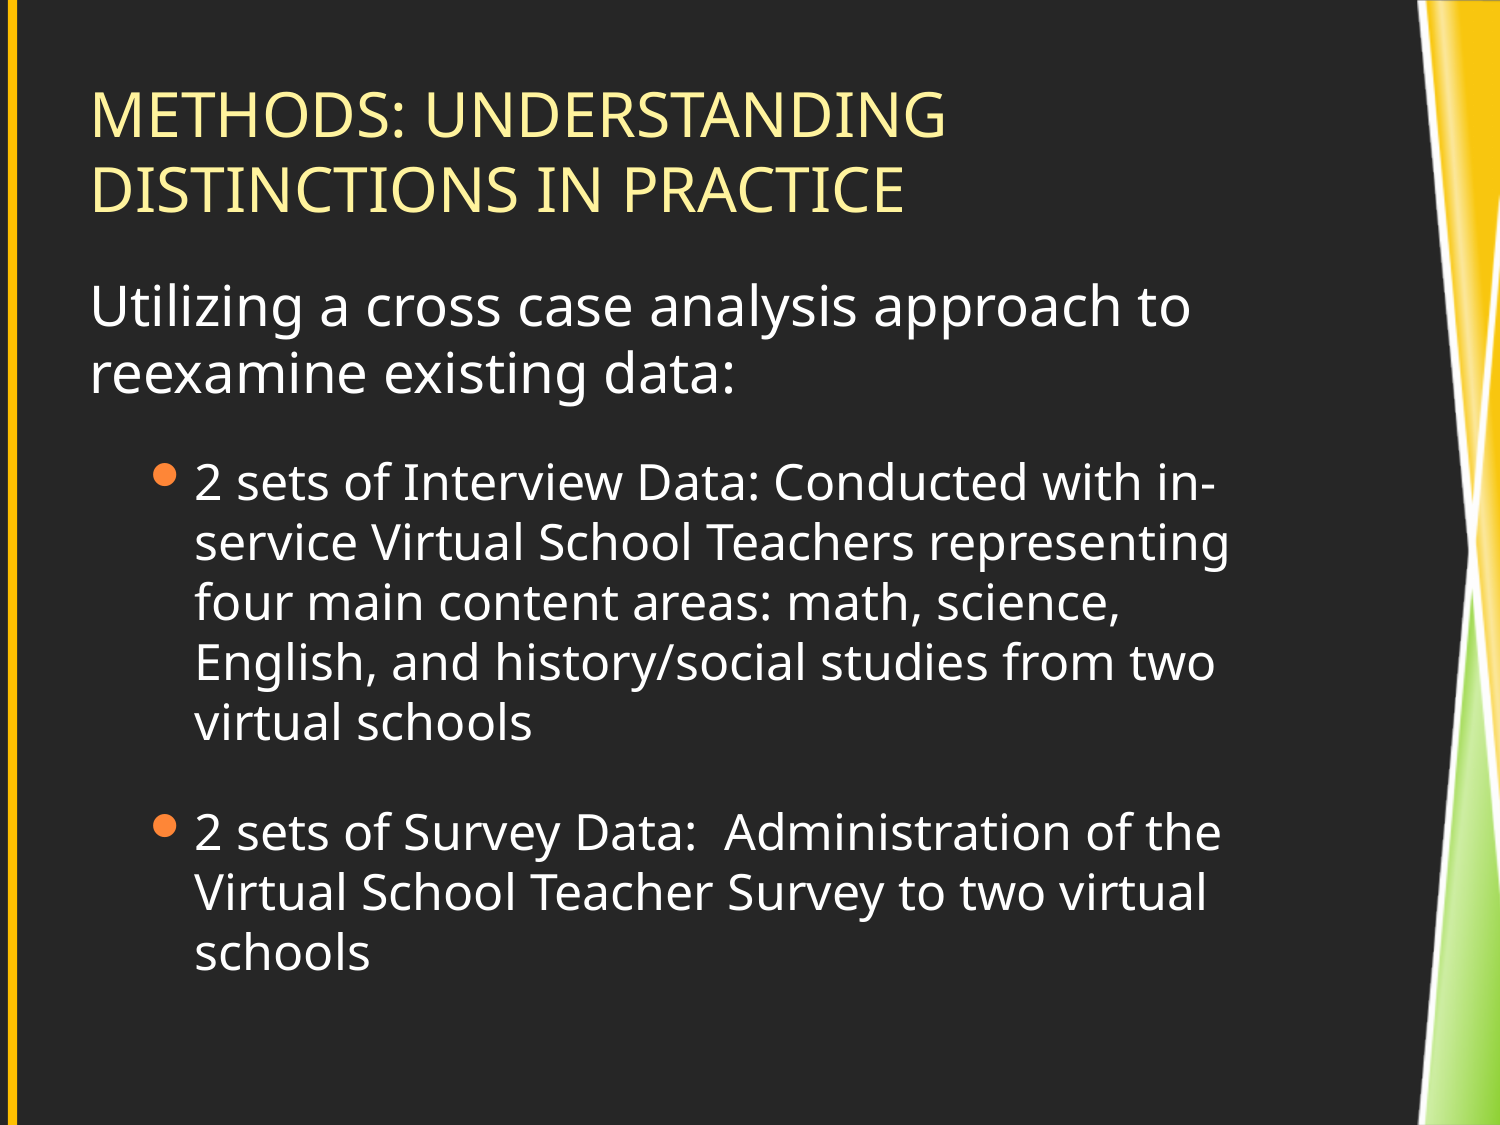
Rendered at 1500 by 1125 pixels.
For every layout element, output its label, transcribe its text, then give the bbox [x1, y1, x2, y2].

picture [1418, 1, 1500, 1124]
title Methods: Understanding Distinctions in Practice [75, 45, 1300, 233]
list Utilizing a cross case analysis approach to reexamine existing data: 2 sets of Interview Data: Conducted with in-service Virtual School Teachers representing four main content areas: math, science, English, and history/social studies from two virtual schools 2 sets of Survey Data: Administration of the Virtual School Teacher Survey to two virtual schools [75, 262, 1300, 1097]
